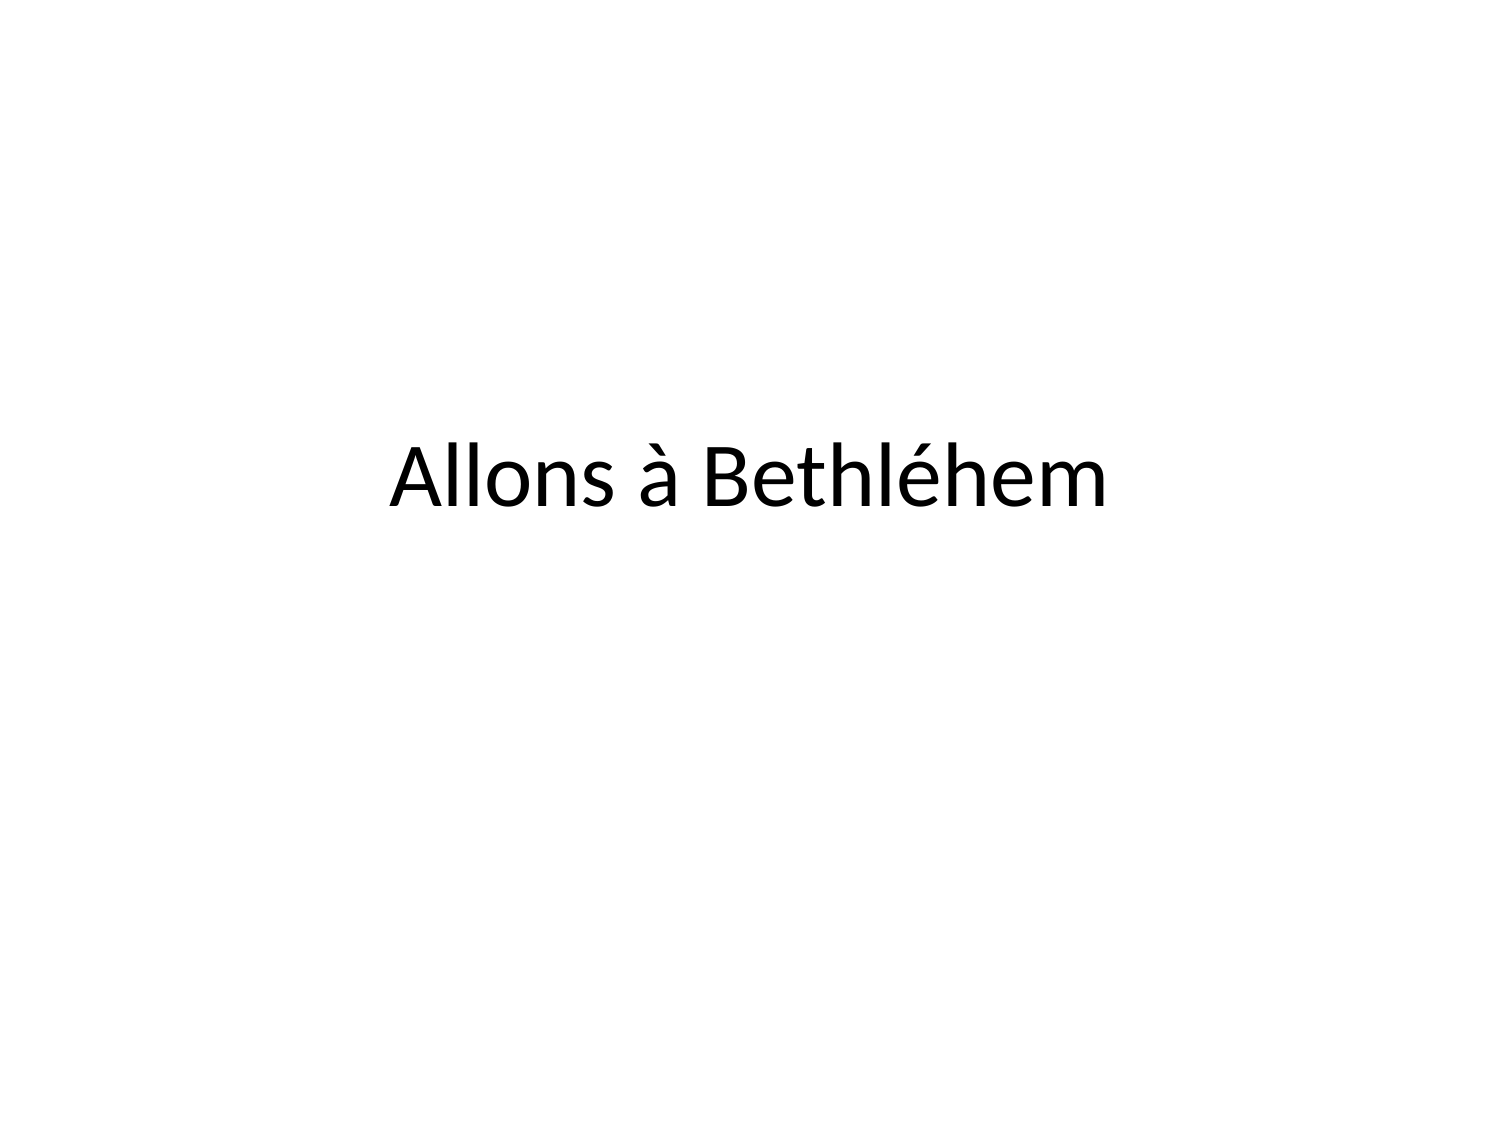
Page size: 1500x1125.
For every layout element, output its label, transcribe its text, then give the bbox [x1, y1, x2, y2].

title Allons à Bethléhem [112, 349, 1388, 591]
